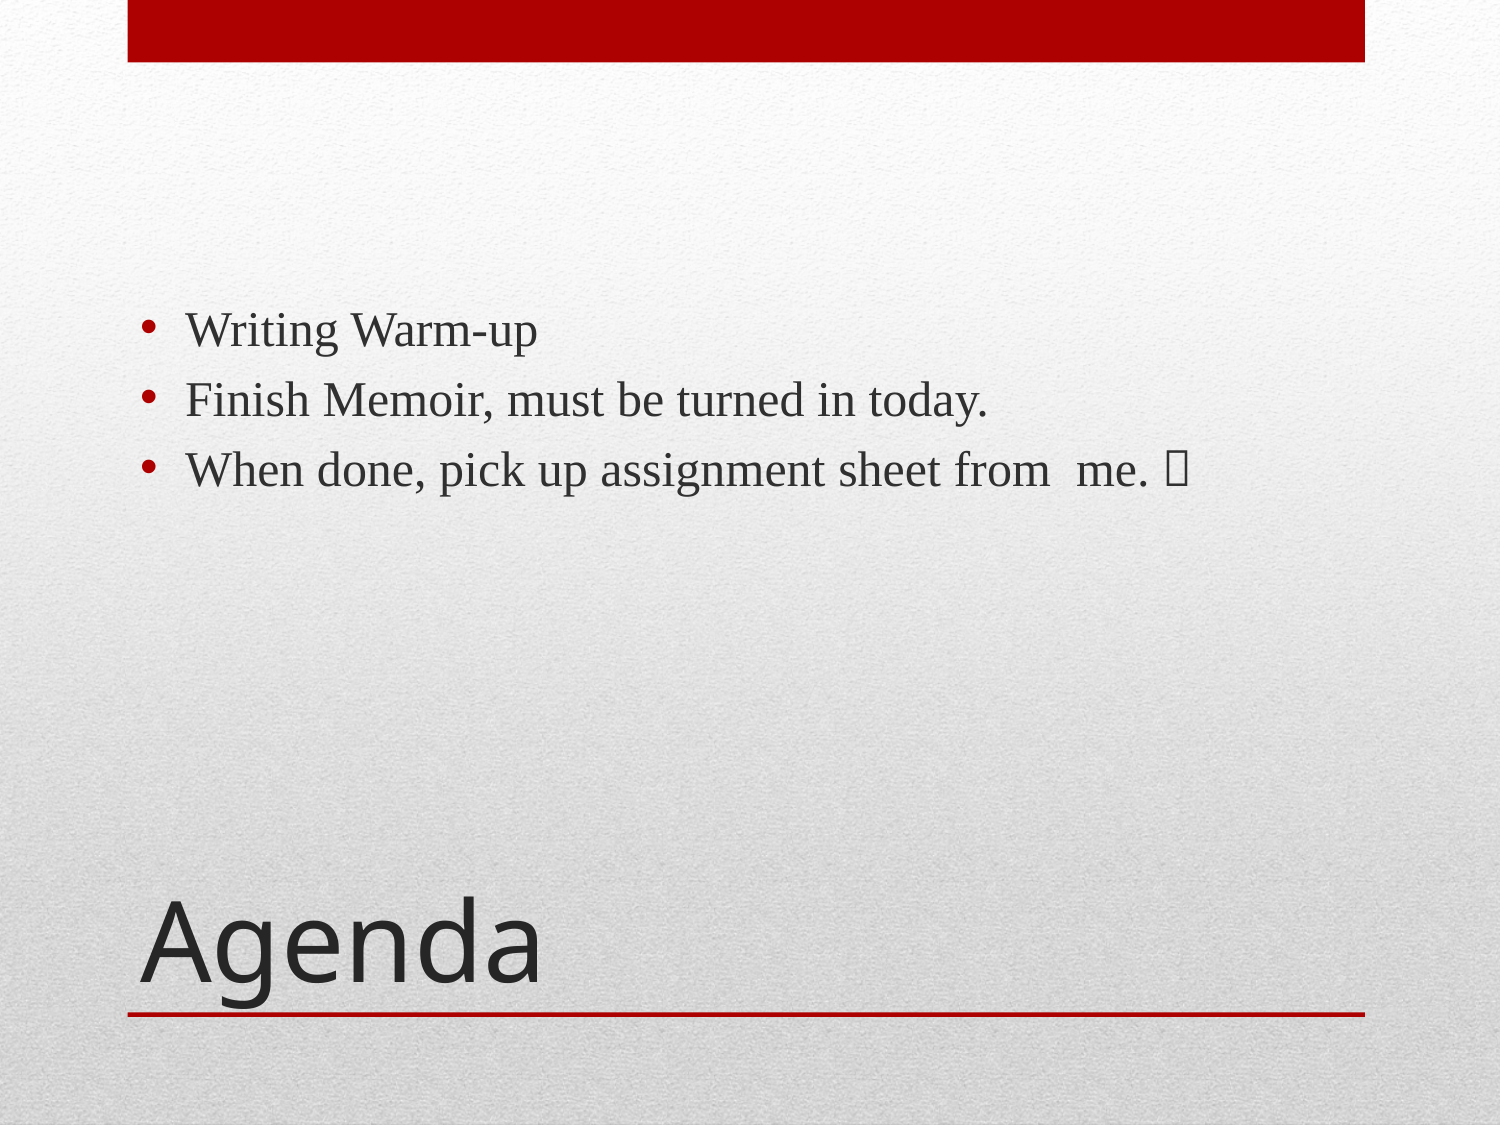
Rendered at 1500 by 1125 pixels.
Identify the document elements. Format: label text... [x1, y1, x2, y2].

list Writing Warm-up Finish Memoir, must be turned in today. When done, pick up assignment sheet from me.  [125, 112, 1363, 750]
title Agenda [125, 750, 1238, 1013]
